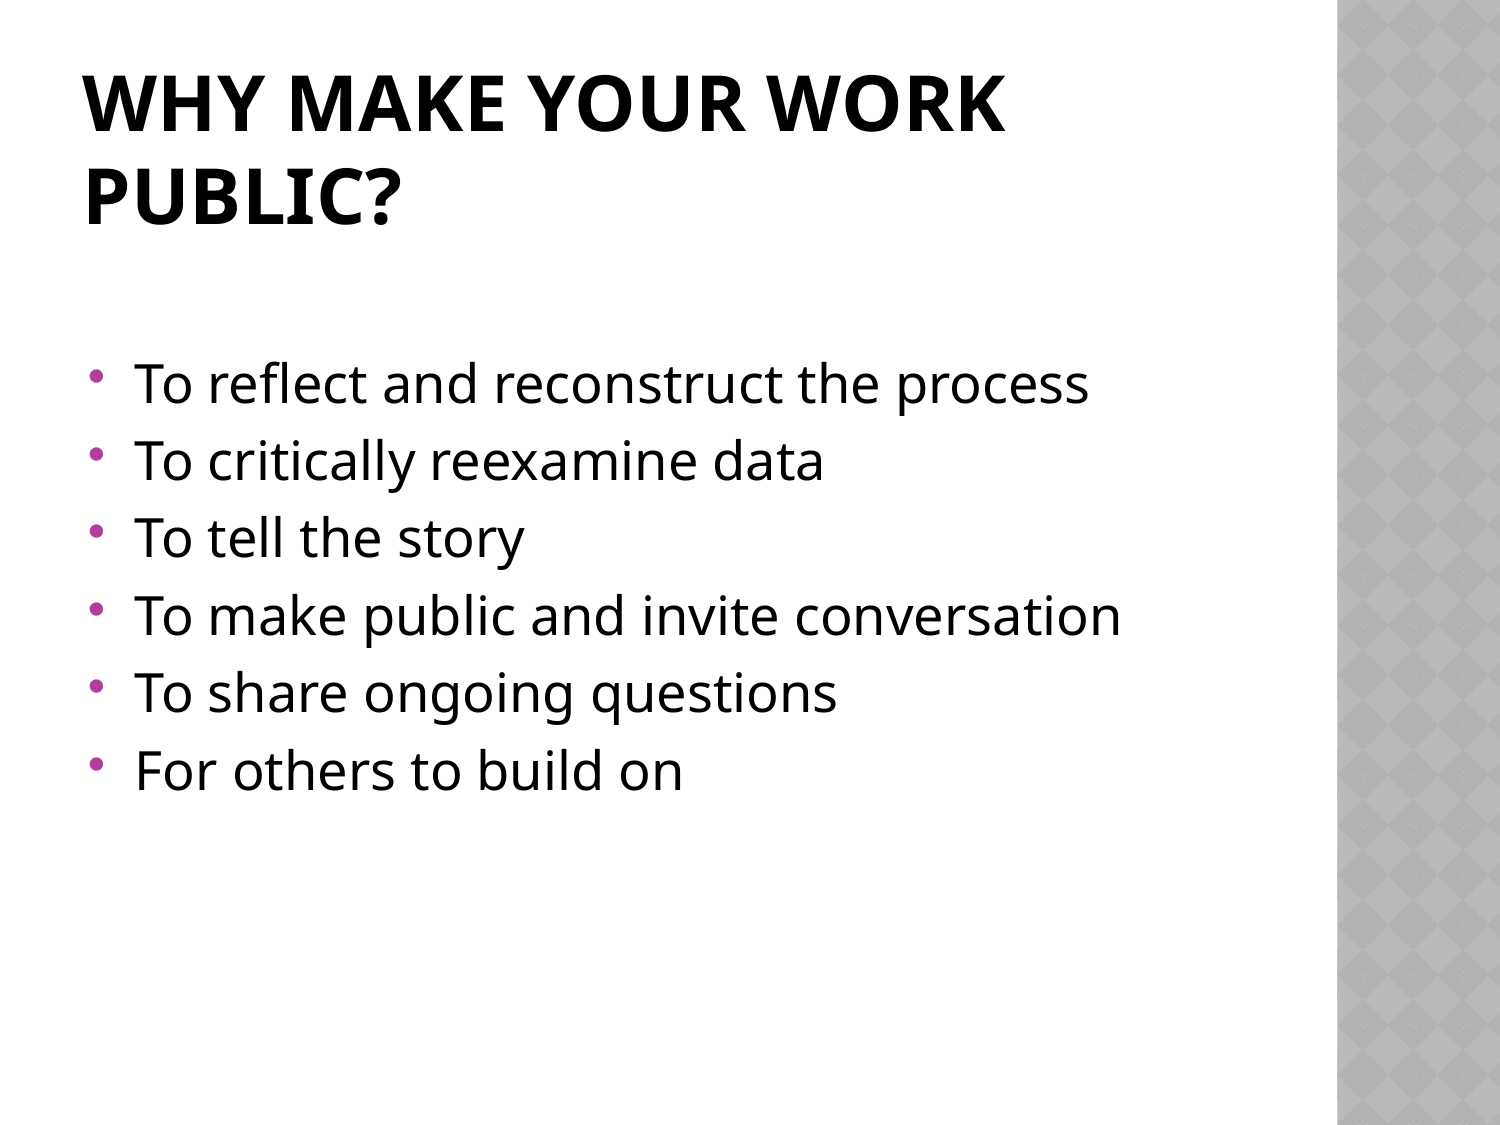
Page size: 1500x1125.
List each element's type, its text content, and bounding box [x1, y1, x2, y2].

list To reflect and reconstruct the process To critically reexamine data To tell the story To make public and invite conversation To share ongoing questions For others to build on [75, 264, 1263, 1059]
title Why make your work public? [75, 52, 1263, 240]
